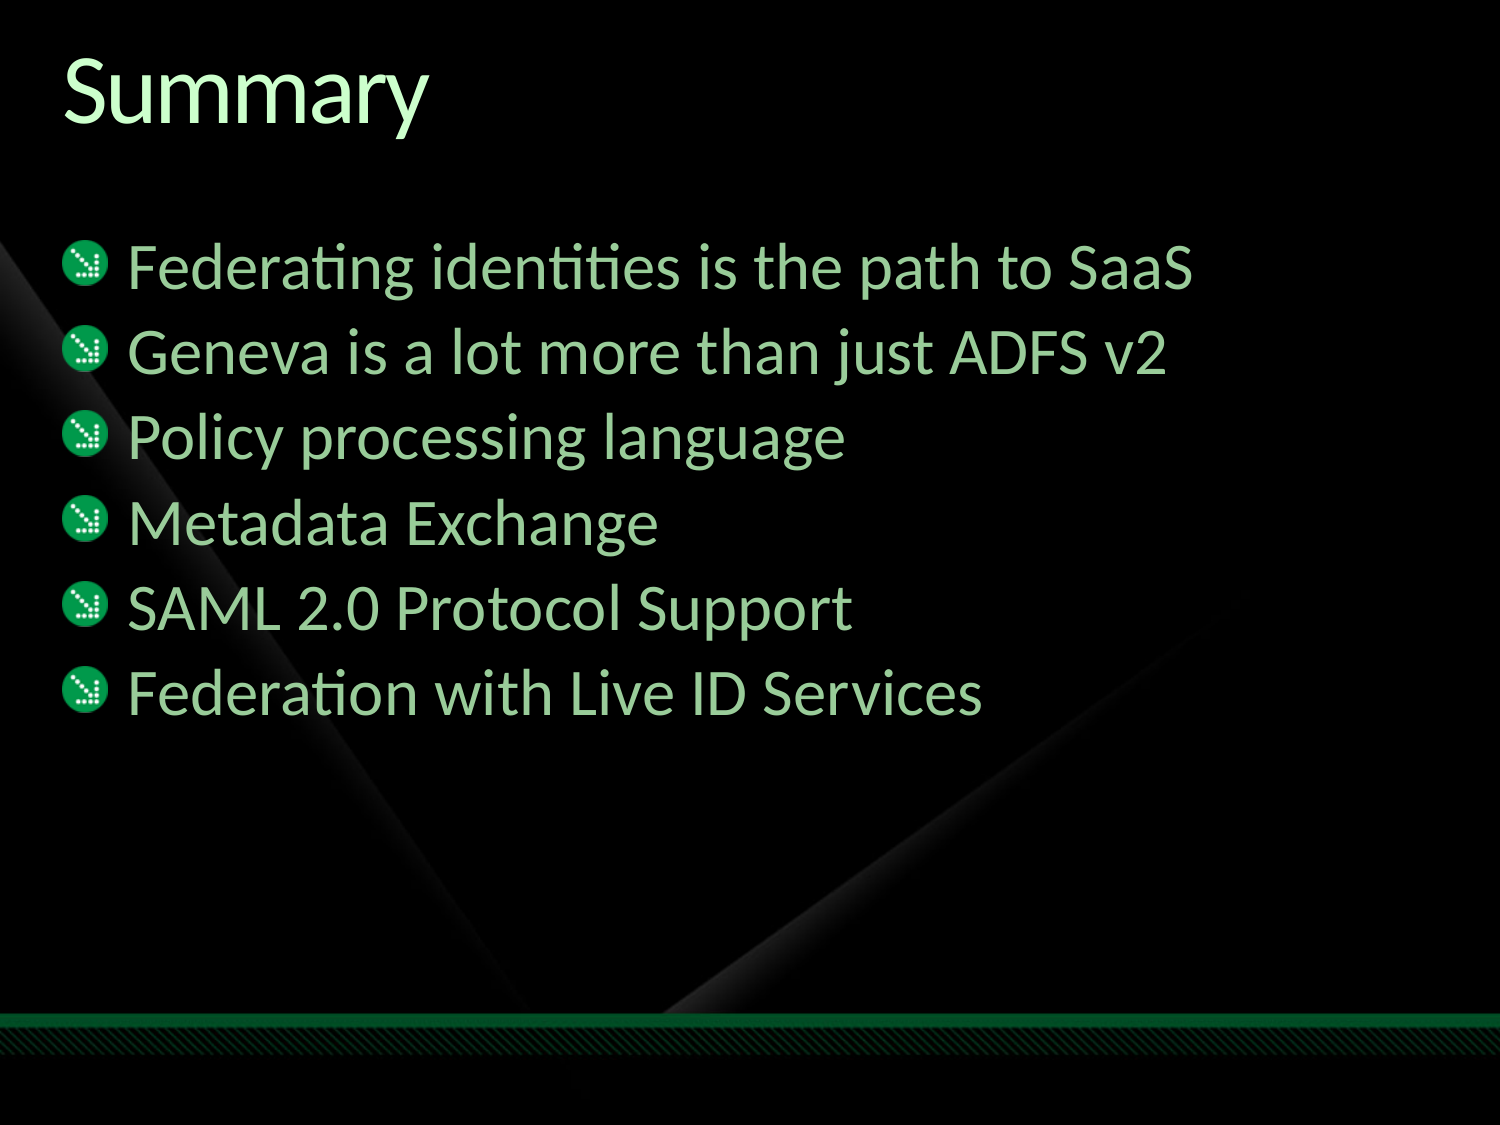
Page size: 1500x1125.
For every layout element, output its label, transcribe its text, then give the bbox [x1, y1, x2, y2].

picture [0, 0, 1500, 1125]
list Federating identities is the path to SaaS Geneva is a lot more than just ADFS v2 Policy processing language Metadata Exchange SAML 2.0 Protocol Support Federation with Live ID Services [62, 231, 1438, 595]
title Summary [62, 37, 1438, 147]
